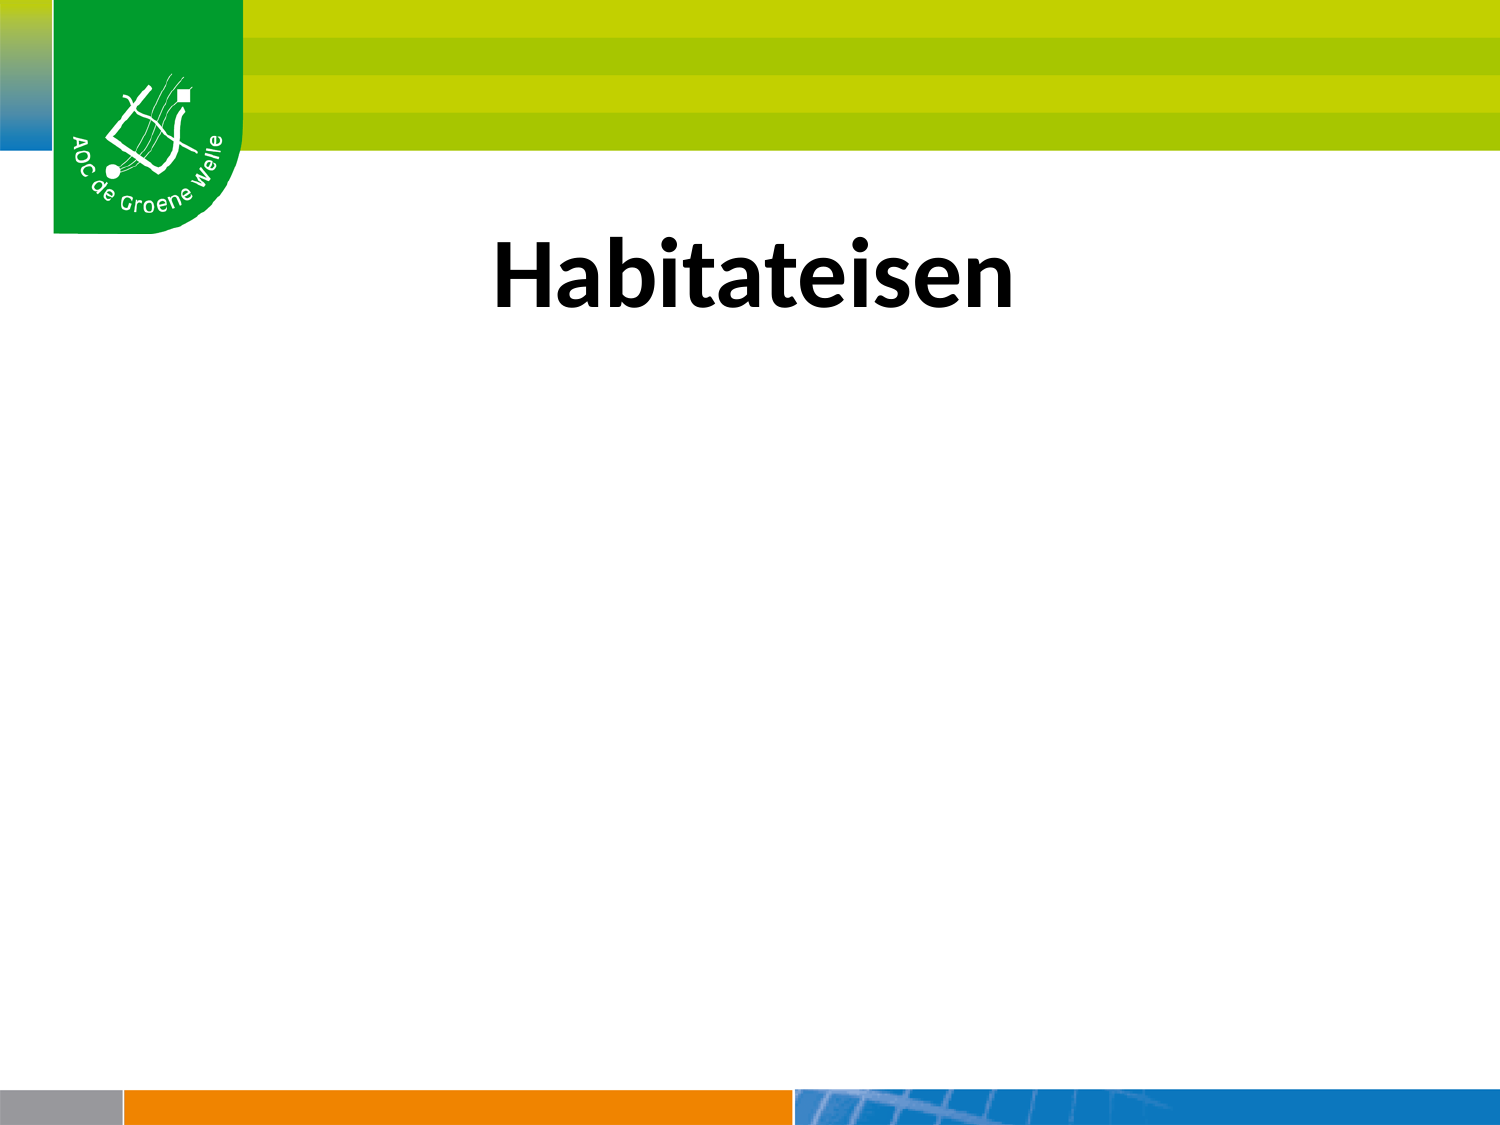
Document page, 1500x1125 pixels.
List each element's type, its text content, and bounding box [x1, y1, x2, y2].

picture [0, 0, 1500, 1125]
title Habitateisen [117, 199, 1393, 335]
